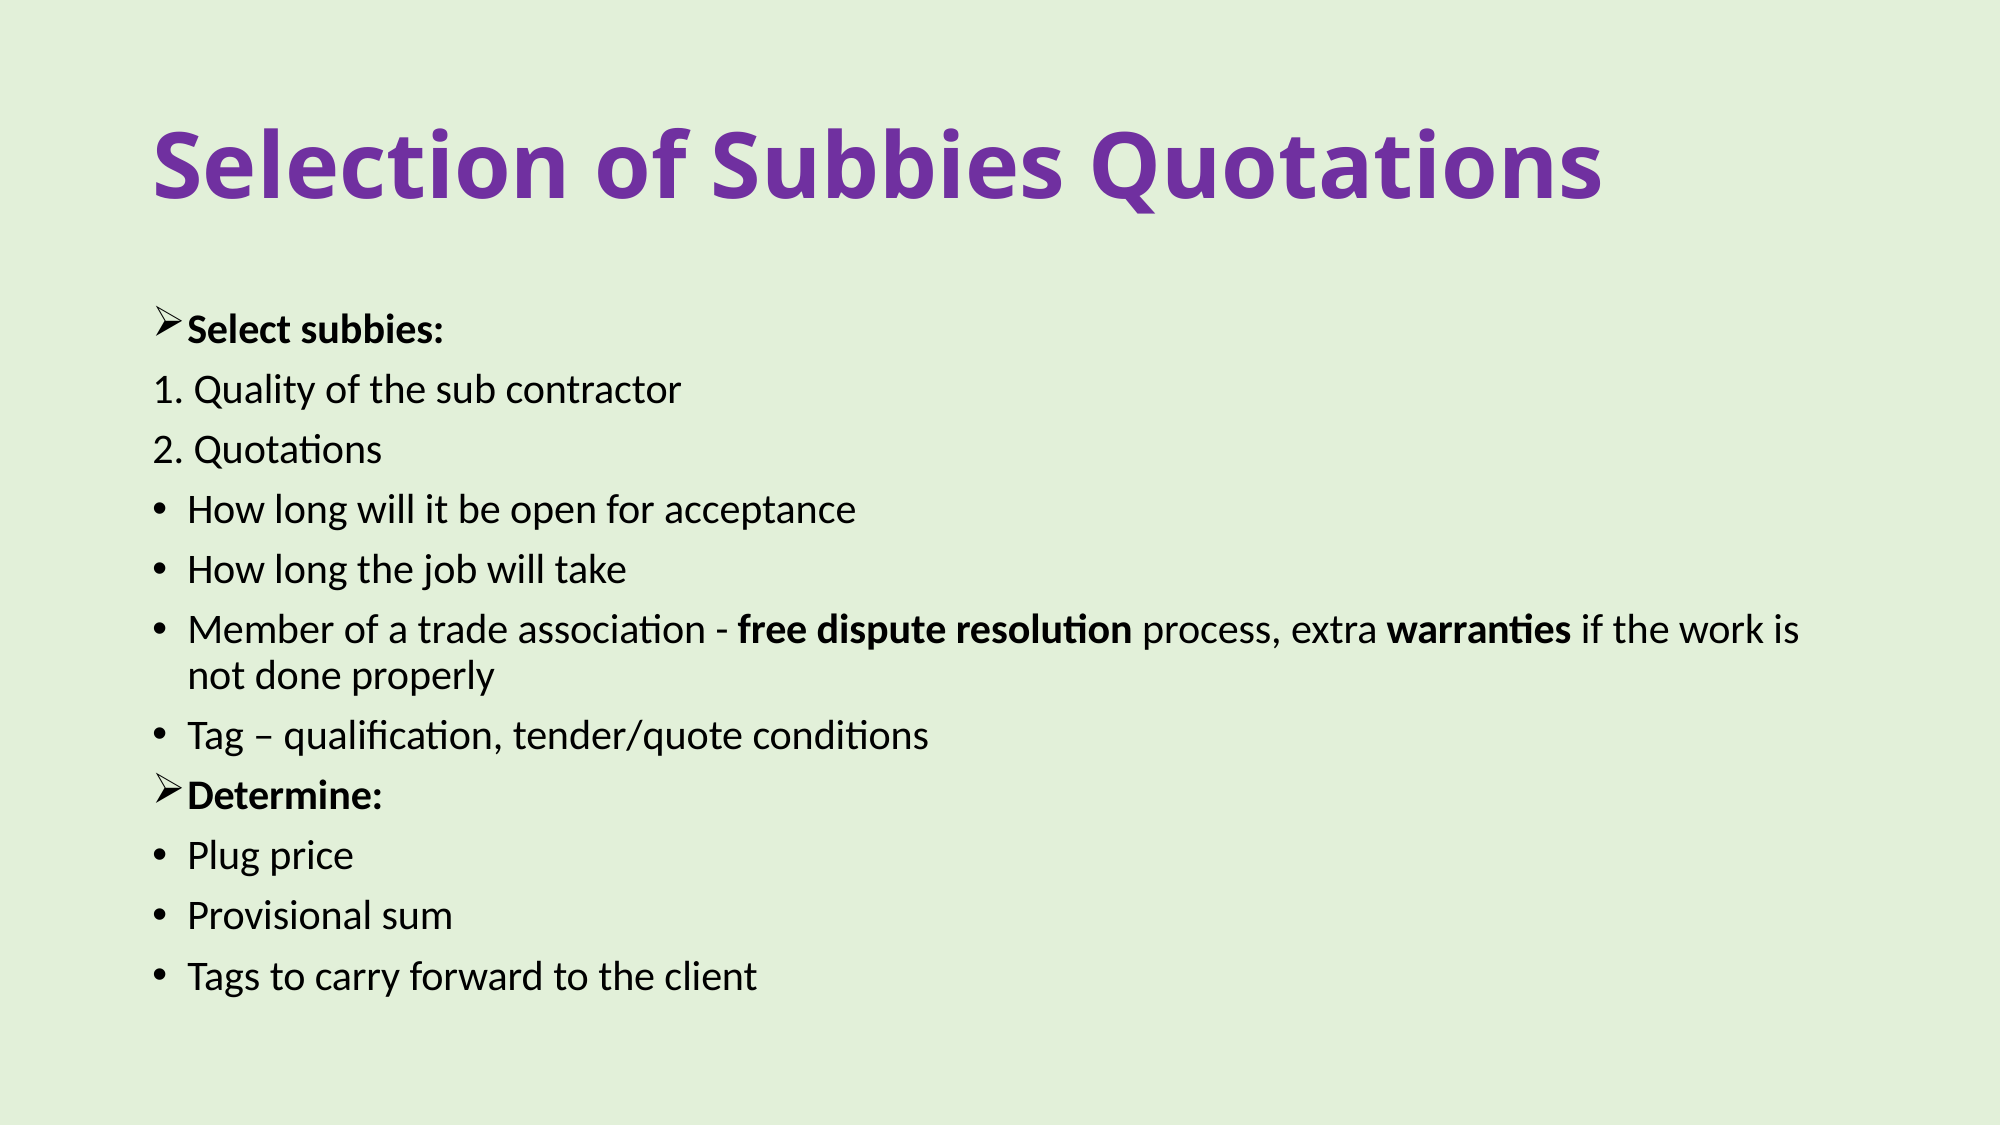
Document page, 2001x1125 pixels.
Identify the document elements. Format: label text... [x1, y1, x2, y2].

title Selection of Subbies Quotations [137, 59, 1863, 278]
list Select subbies: 1. Quality of the sub contractor 2. Quotations How long will it be open for acceptance How long the job will take Member of a trade association - free dispute resolution process, extra warranties if the work is not done properly Tag – qualification, tender/quote conditions Determine: Plug price Provisional sum Tags to carry forward to the client [137, 299, 1863, 1014]
